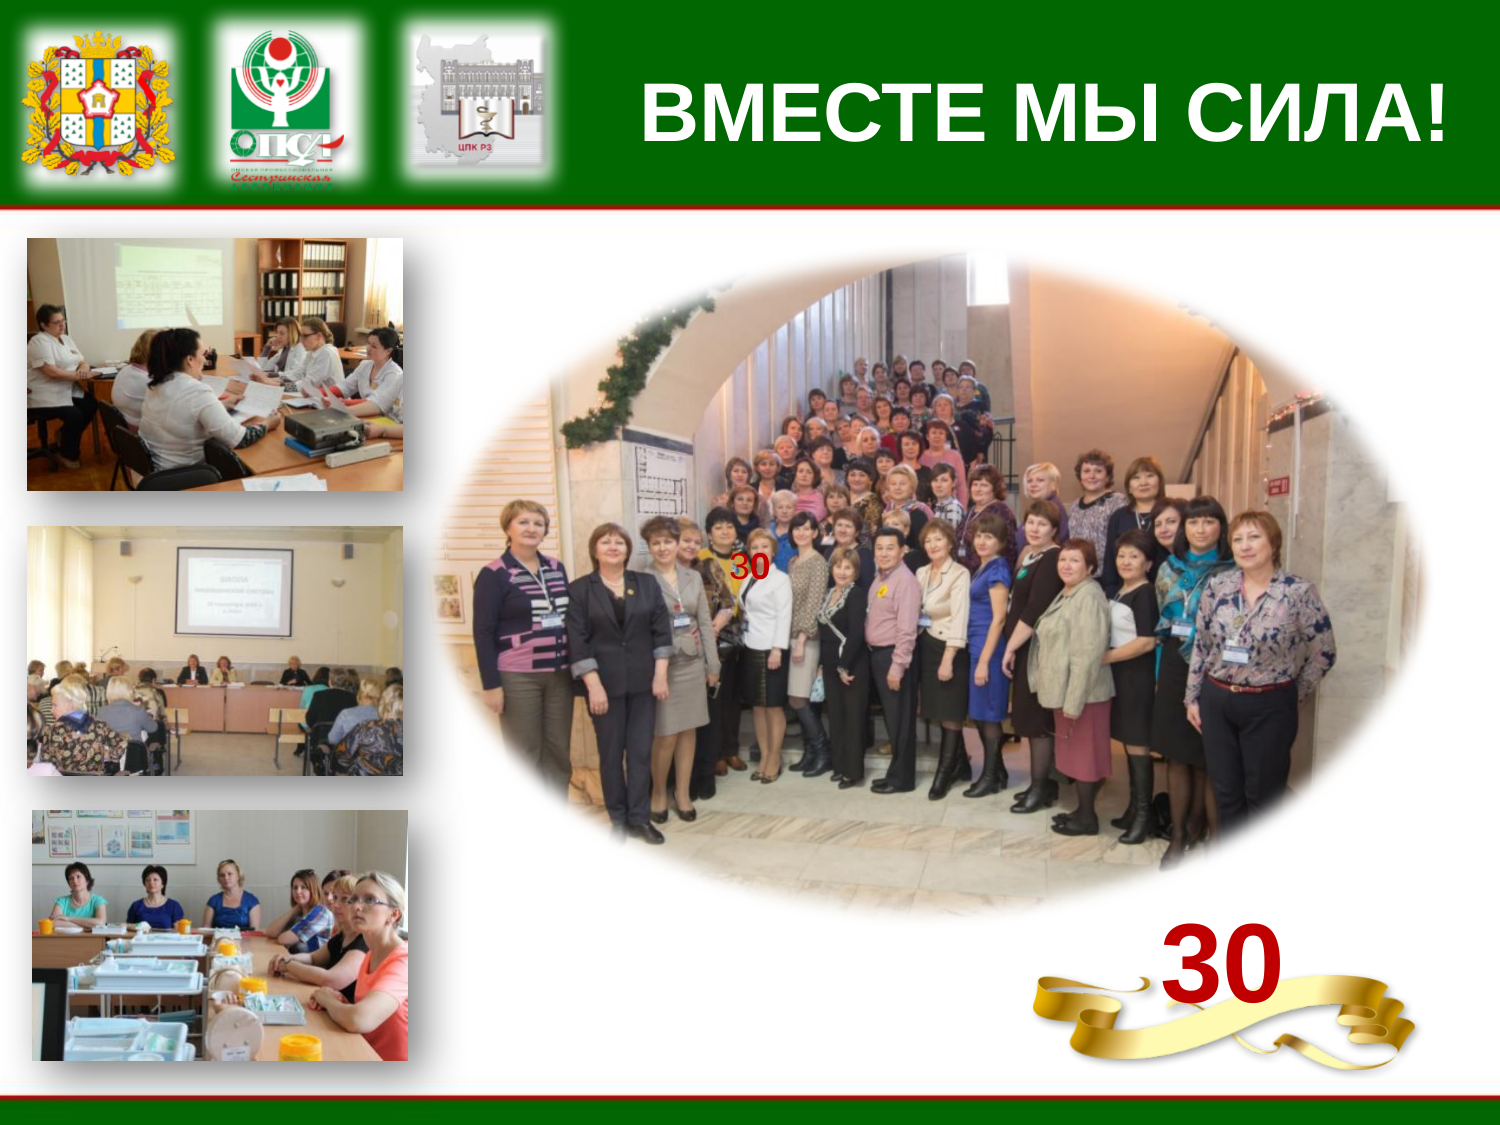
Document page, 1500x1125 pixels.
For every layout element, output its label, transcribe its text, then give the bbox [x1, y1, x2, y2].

text_box 30 [1127, 938, 1317, 974]
picture [0, 0, 1500, 1125]
text_box ВМЕСТЕ МЫ СИЛА! [620, 30, 1471, 166]
